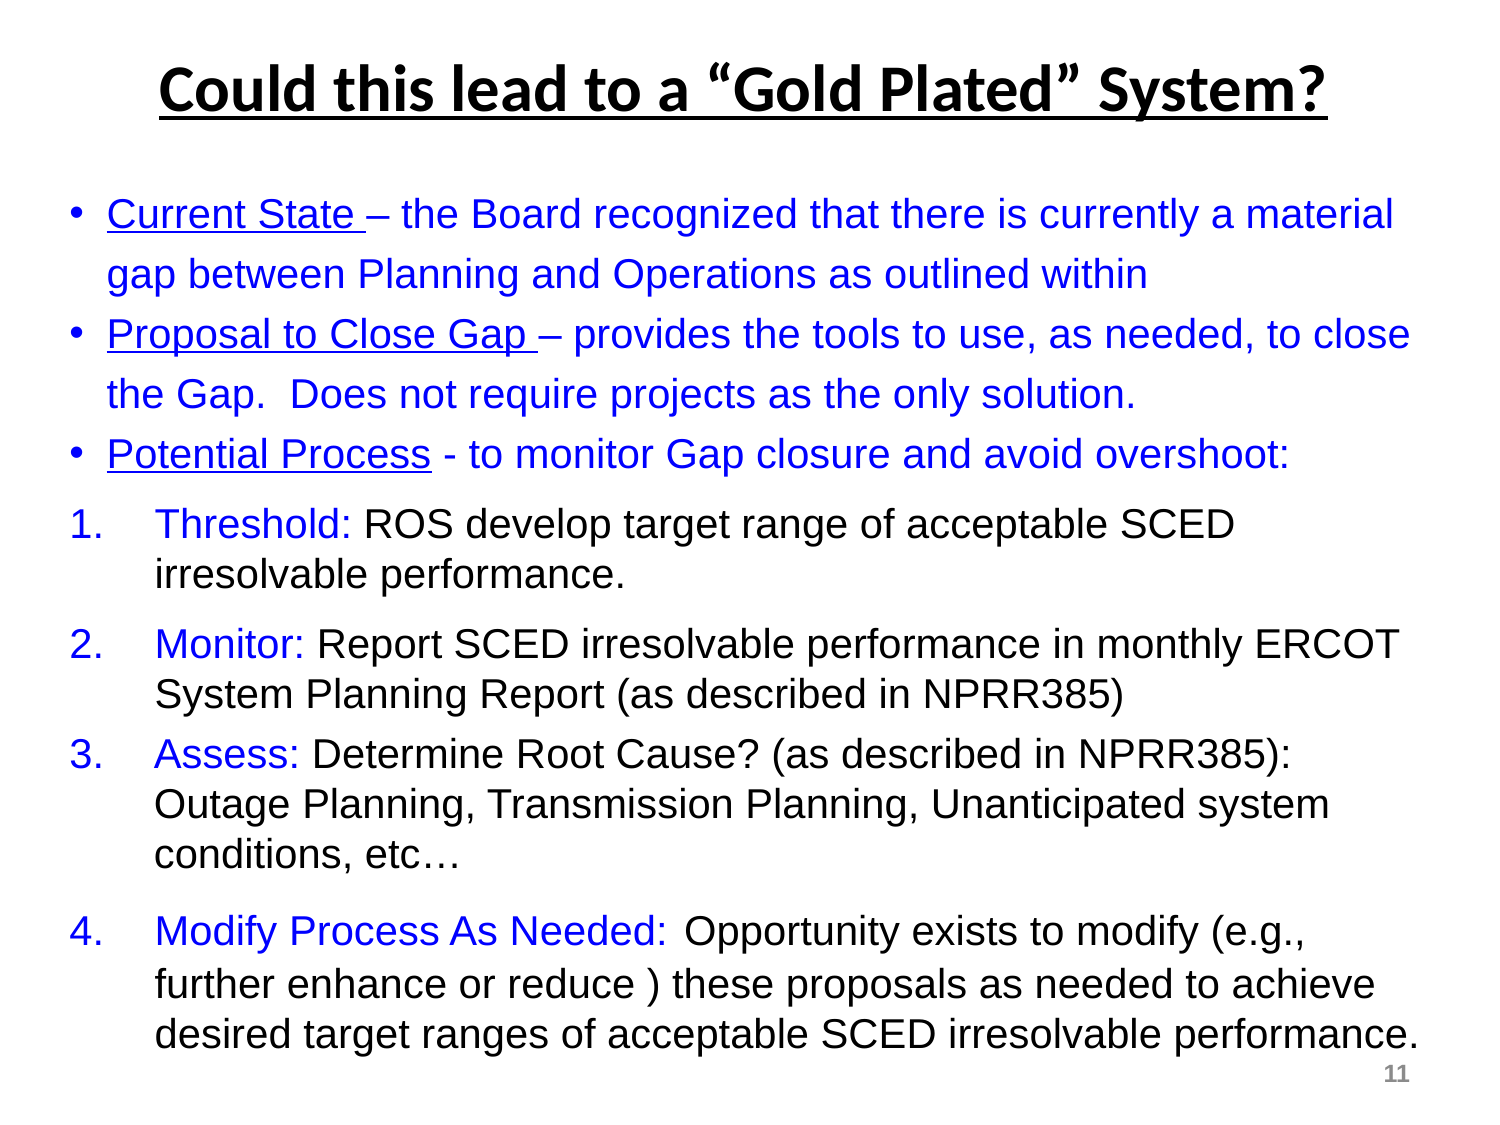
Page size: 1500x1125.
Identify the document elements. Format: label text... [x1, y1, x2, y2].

text_box Could this lead to a “Gold Plated” System? [81, 37, 1407, 133]
slide_number 10 [1074, 1065, 1425, 1103]
text_box Current State – the Board recognized that there is currently a material gap between Planning and Operations as outlined within Proposal to Close Gap – provides the tools to use, as needed, to close the Gap. Does not require projects as the only solution. Potential Process - to monitor Gap closure and avoid overshoot: Threshold: ROS develop target range of acceptable SCED irresolvable performance. Monitor: Report SCED irresolvable performance in monthly ERCOT System Planning Report (as described in NPRR385) Assess: Determine Root Cause? (as described in NPRR385): Outage Planning, Transmission Planning, Unanticipated system conditions, etc… Modify Process As Needed: Opportunity exists to modify (e.g., further enhance or reduce ) these proposals as needed to achieve desired target ranges of acceptable SCED irresolvable performance. [54, 169, 1448, 1065]
